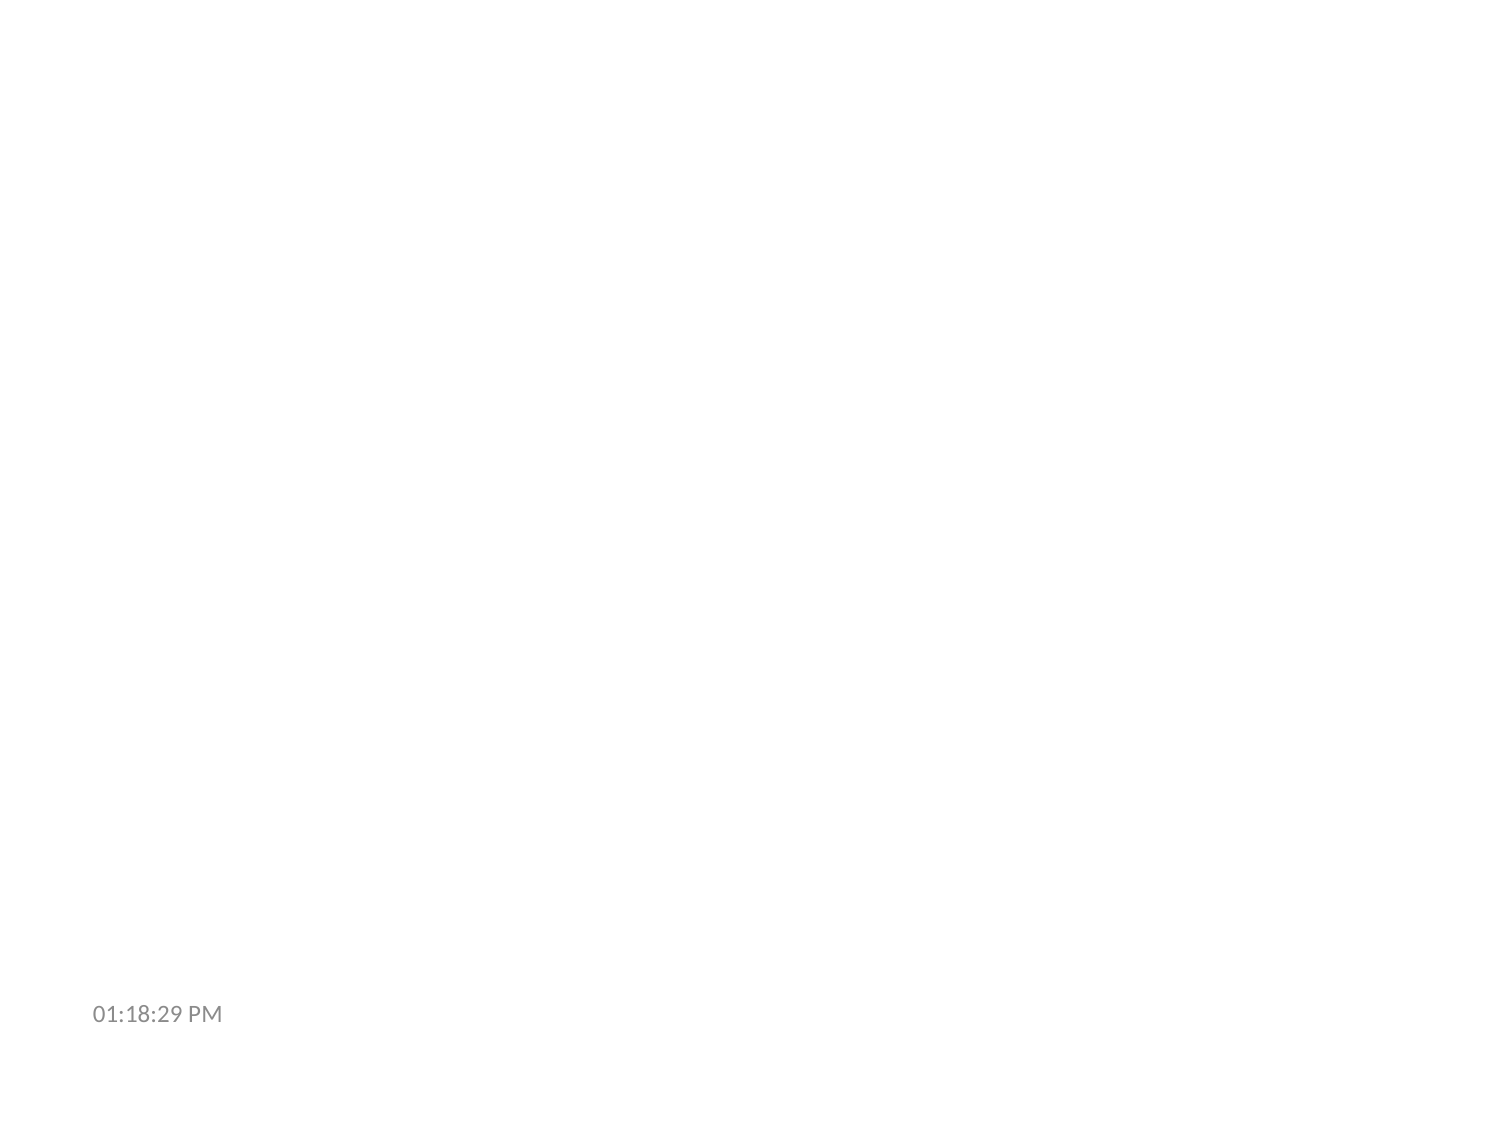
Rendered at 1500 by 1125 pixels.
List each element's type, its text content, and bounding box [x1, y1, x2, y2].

text_box 3:35:09 PM [77, 982, 428, 1043]
